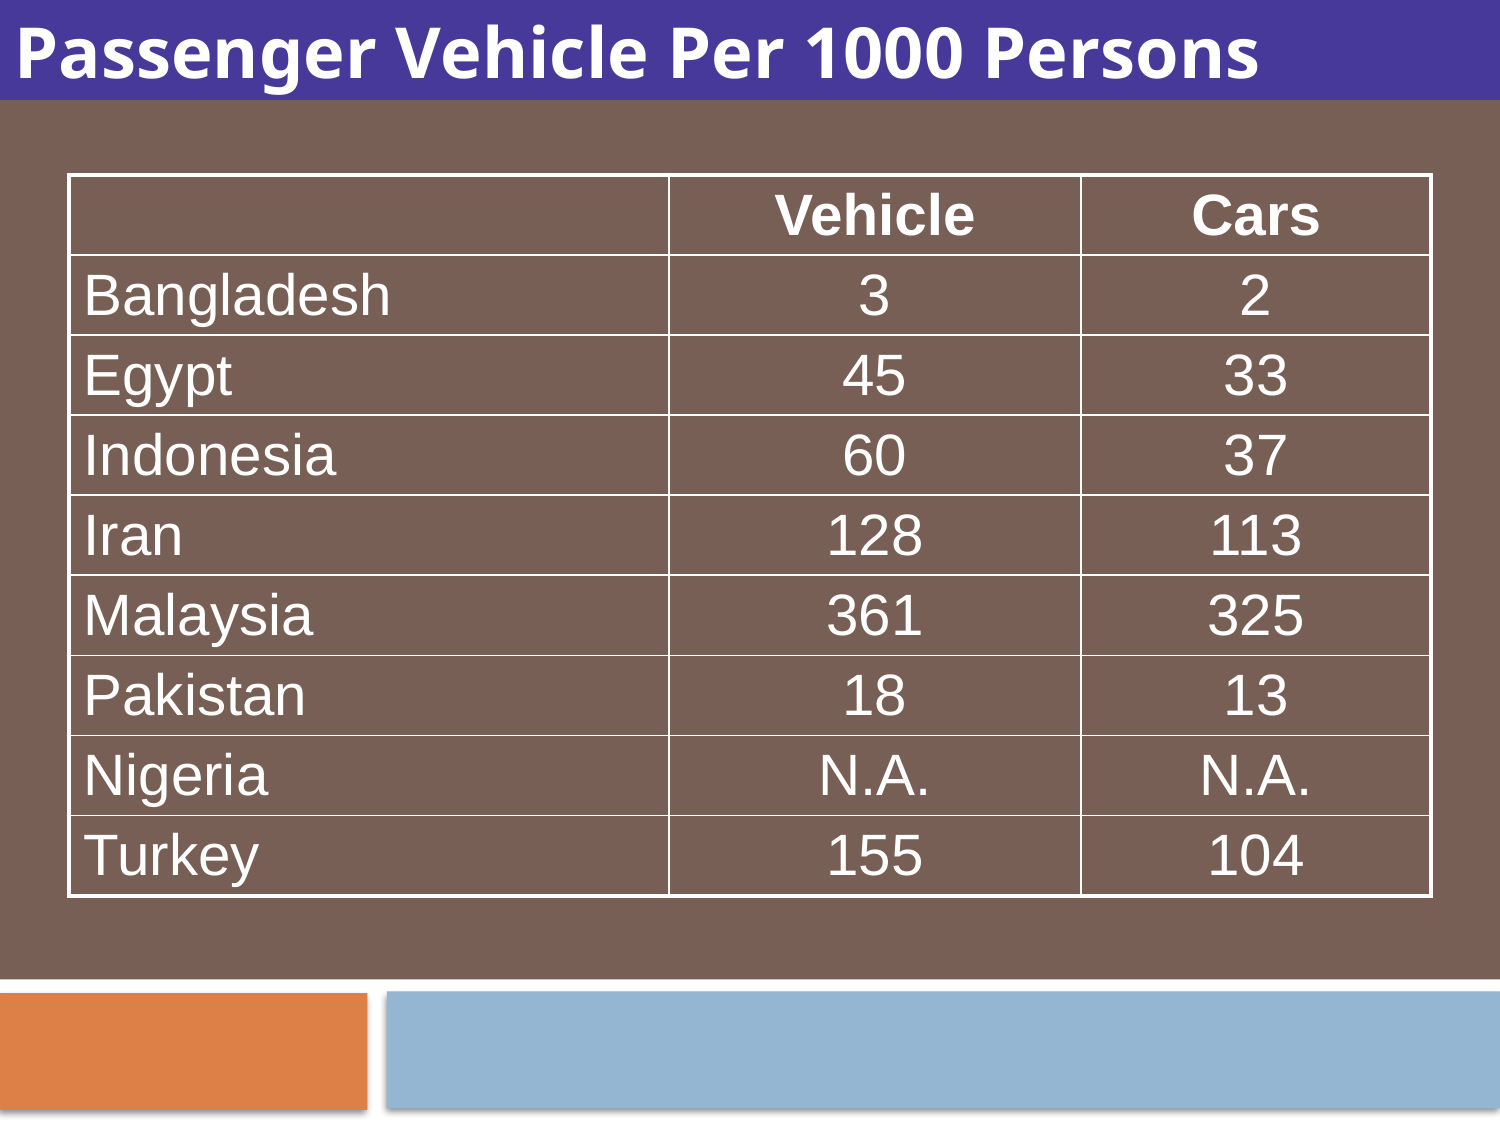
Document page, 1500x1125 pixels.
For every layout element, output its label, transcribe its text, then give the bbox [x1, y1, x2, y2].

table_cell 37 [1082, 416, 1429, 494]
table_cell N.A. [670, 736, 1080, 815]
table_cell 3 [670, 256, 1080, 334]
table_cell Nigeria [71, 736, 668, 815]
table_cell 60 [670, 416, 1080, 494]
table_cell Bangladesh [71, 256, 668, 334]
table_cell 18 [670, 656, 1080, 735]
subtitle Passenger Vehicle Per 1000 Persons [0, 0, 1500, 100]
table_cell N.A. [1082, 736, 1429, 815]
table_header Vehicle [670, 177, 1080, 254]
table_cell Indonesia [71, 416, 668, 494]
table_cell 2 [1082, 256, 1429, 334]
table_cell 128 [670, 496, 1080, 574]
table_cell Pakistan [71, 656, 668, 735]
table_cell 45 [670, 336, 1080, 414]
table_cell 155 [670, 816, 1080, 894]
table_cell 325 [1082, 576, 1429, 655]
table_header Cars [1082, 177, 1429, 254]
table_header [71, 177, 668, 254]
table_cell 104 [1082, 816, 1429, 894]
table_cell 13 [1082, 656, 1429, 735]
table_cell 33 [1082, 336, 1429, 414]
table_cell Egypt [71, 336, 668, 414]
table_cell 113 [1082, 496, 1429, 574]
table_cell Malaysia [71, 576, 668, 655]
table_cell Turkey [71, 816, 668, 894]
table_cell 361 [670, 576, 1080, 655]
table_cell Iran [71, 496, 668, 574]
